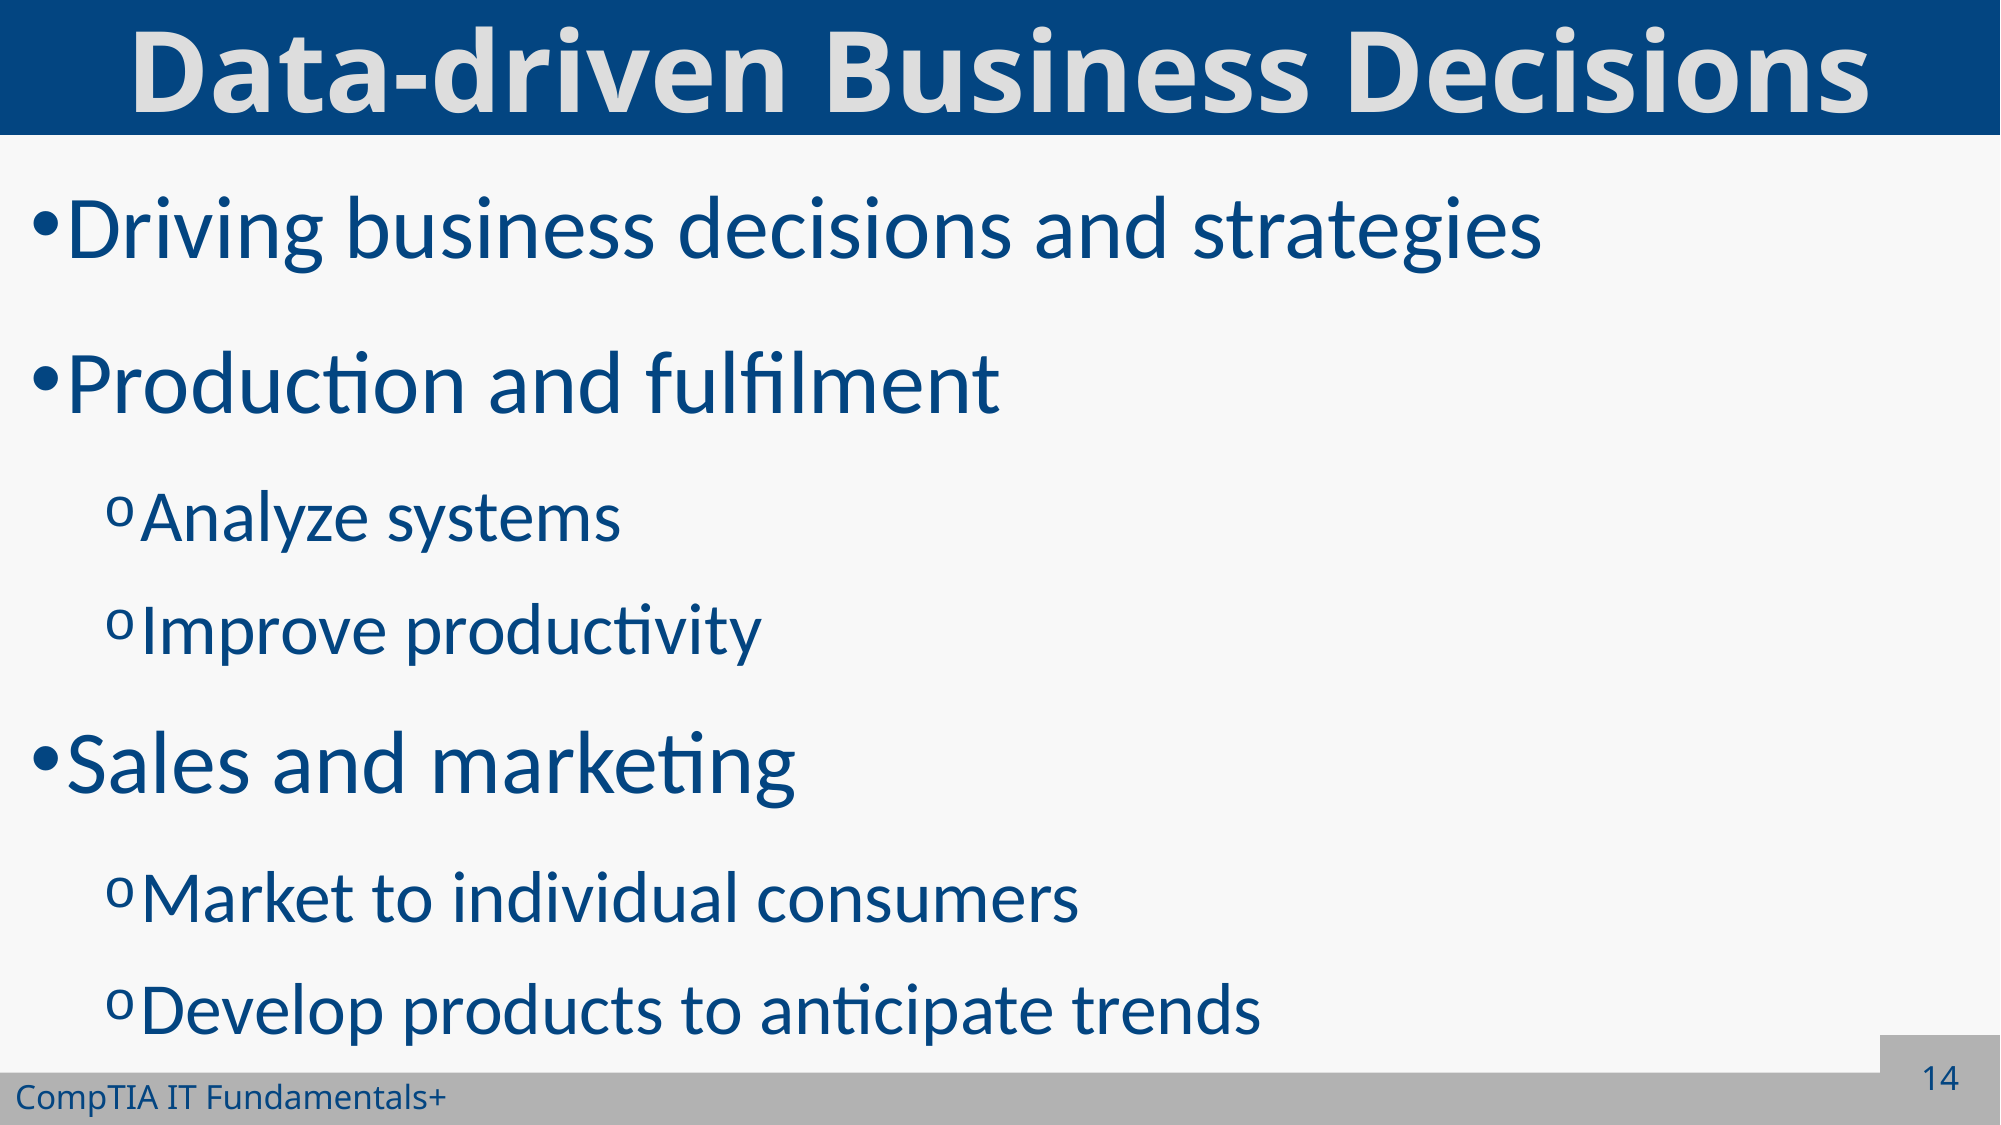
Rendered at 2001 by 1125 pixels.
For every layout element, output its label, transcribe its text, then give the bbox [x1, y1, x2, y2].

title Data-driven Business Decisions [0, 0, 2000, 135]
list Driving business decisions and strategies Production and fulfilment Analyze systems Improve productivity Sales and marketing Market to individual consumers Develop products to anticipate trends [15, 149, 1980, 1065]
footer CompTIA IT Fundamentals+ [0, 1072, 1880, 1125]
slide_number 14 [1880, 1035, 2000, 1125]
